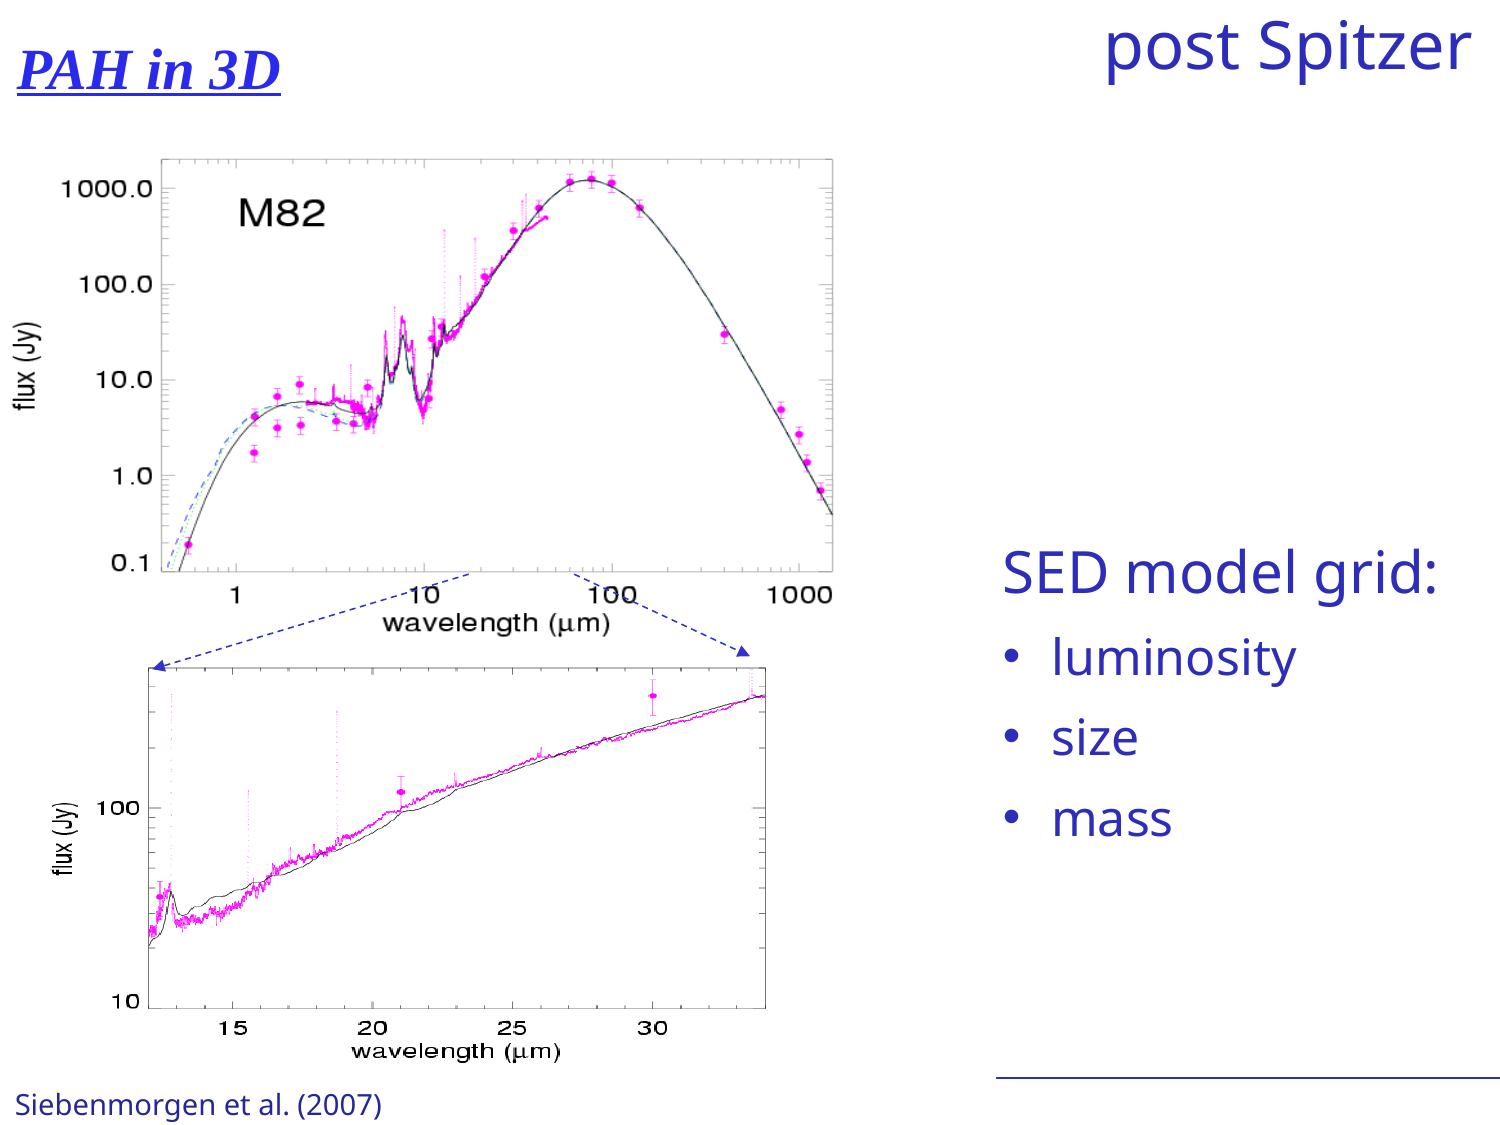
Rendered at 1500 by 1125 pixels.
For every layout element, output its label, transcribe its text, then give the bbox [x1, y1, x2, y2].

text_box post Spitzer [0, 3, 1489, 129]
text_box SED model grid: luminosity size mass [988, 503, 1455, 854]
picture [0, 116, 881, 1079]
text_box Siebenmorgen et al. (2007) [0, 1067, 997, 1125]
